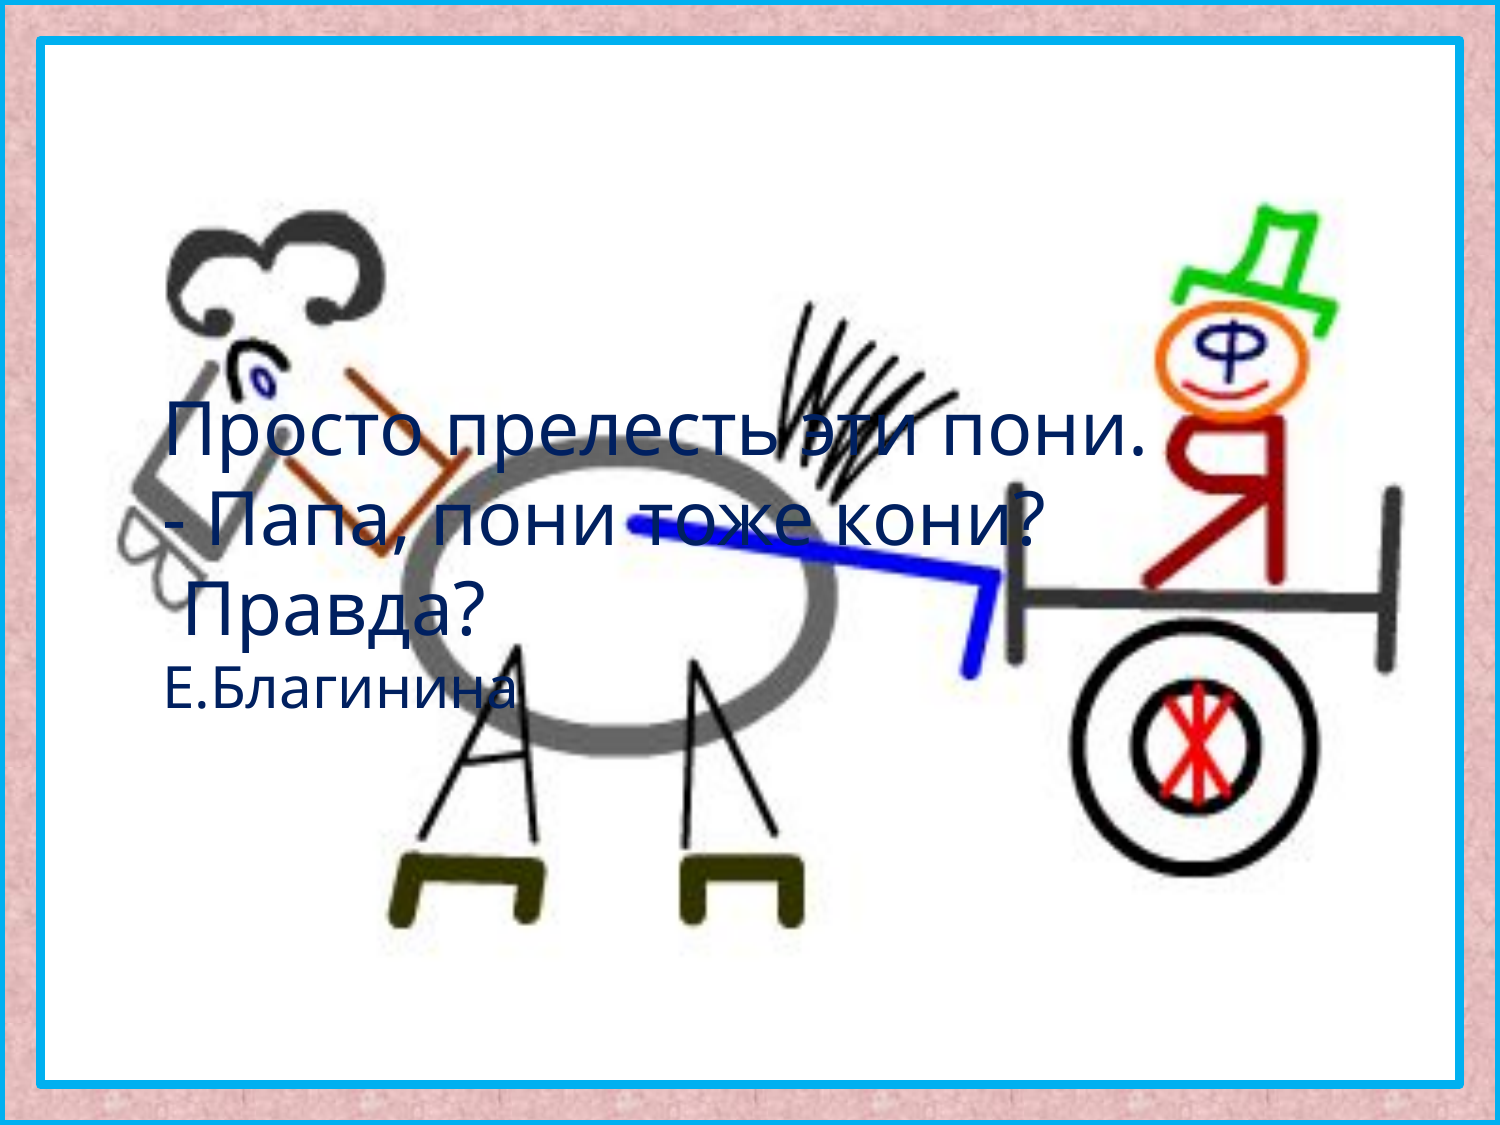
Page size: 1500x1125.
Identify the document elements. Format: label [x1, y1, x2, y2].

text_box [0, 0, 1500, 1125]
picture [52, 148, 1423, 977]
